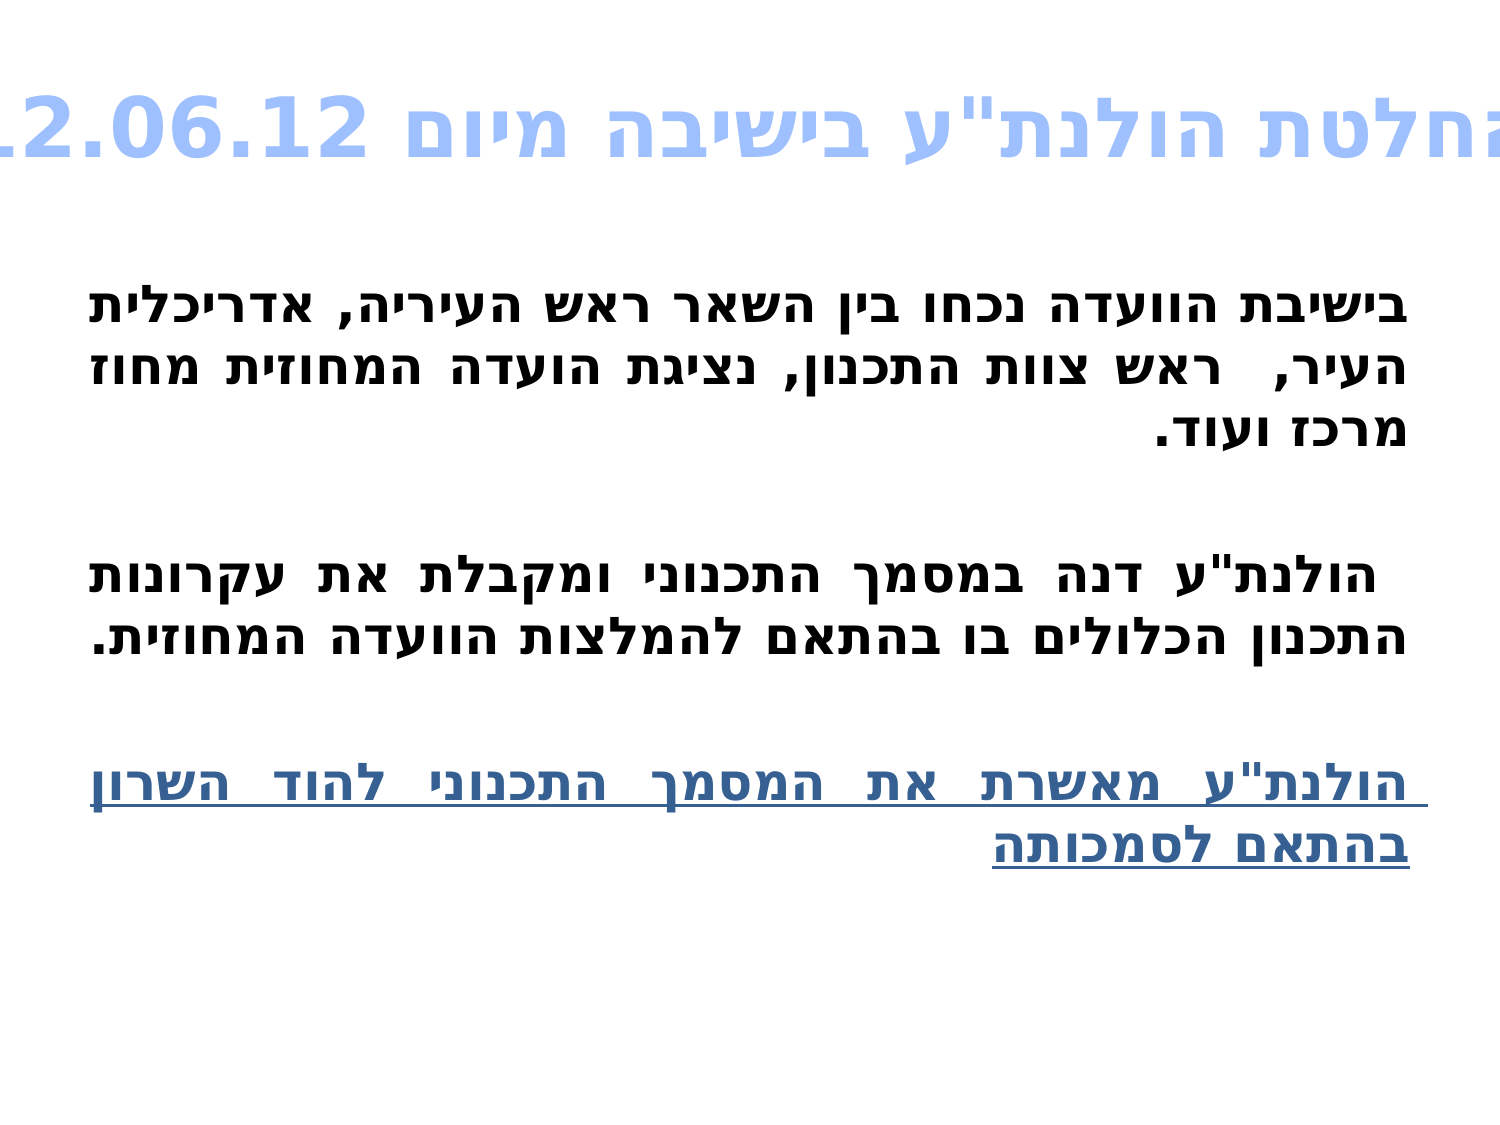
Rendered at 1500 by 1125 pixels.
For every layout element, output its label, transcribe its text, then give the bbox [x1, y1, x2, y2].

list בישיבת הוועדה נכחו בין השאר ראש העיריה, אדריכלית העיר, ראש צוות התכנון, נציגת הועדה המחוזית מחוז מרכז ועוד. הולנת"ע דנה במסמך התכנוני ומקבלת את עקרונות התכנון הכלולים בו בהתאם להמלצות הוועדה המחוזית. הולנת"ע מאשרת את המסמך התכנוני להוד השרון בהתאם לסמכותה [75, 262, 1425, 1005]
text_box החלטת הולנת"ע בישיבה מיום 12.06.12 [0, 66, 1500, 182]
